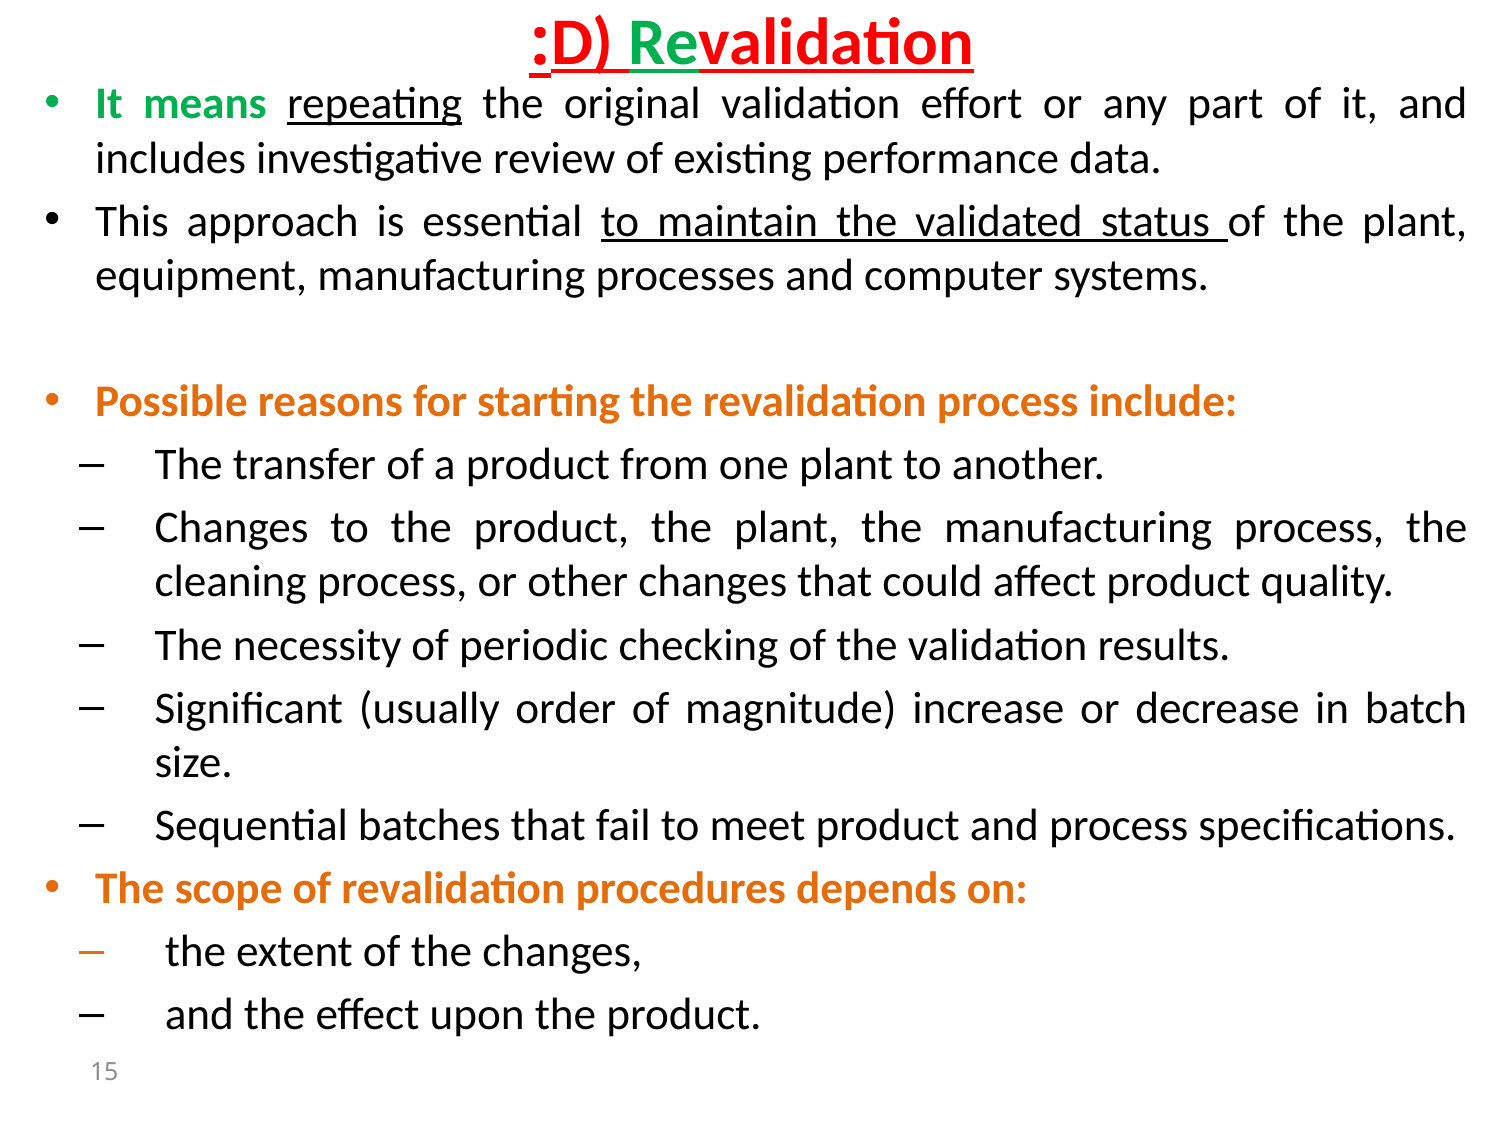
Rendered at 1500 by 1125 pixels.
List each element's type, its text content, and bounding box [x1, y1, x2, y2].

list It means repeating the original validation effort or any part of it, and includes investigative review of existing performance data. This approach is essential to maintain the validated status of the plant, equipment, manufacturing processes and computer systems. Possible reasons for starting the revalidation process include: The transfer of a product from one plant to another. Changes to the product, the plant, the manufacturing process, the cleaning process, or other changes that could affect product quality. The necessity of periodic checking of the validation results. Significant (usually order of magnitude) increase or decrease in batch size. Sequential batches that fail to meet product and process specifications. The scope of revalidation procedures depends on: the extent of the changes, and the effect upon the product. [29, 66, 1483, 1094]
slide_number 15 [75, 1042, 425, 1103]
title D) Revalidation: [76, 2, 1427, 66]
